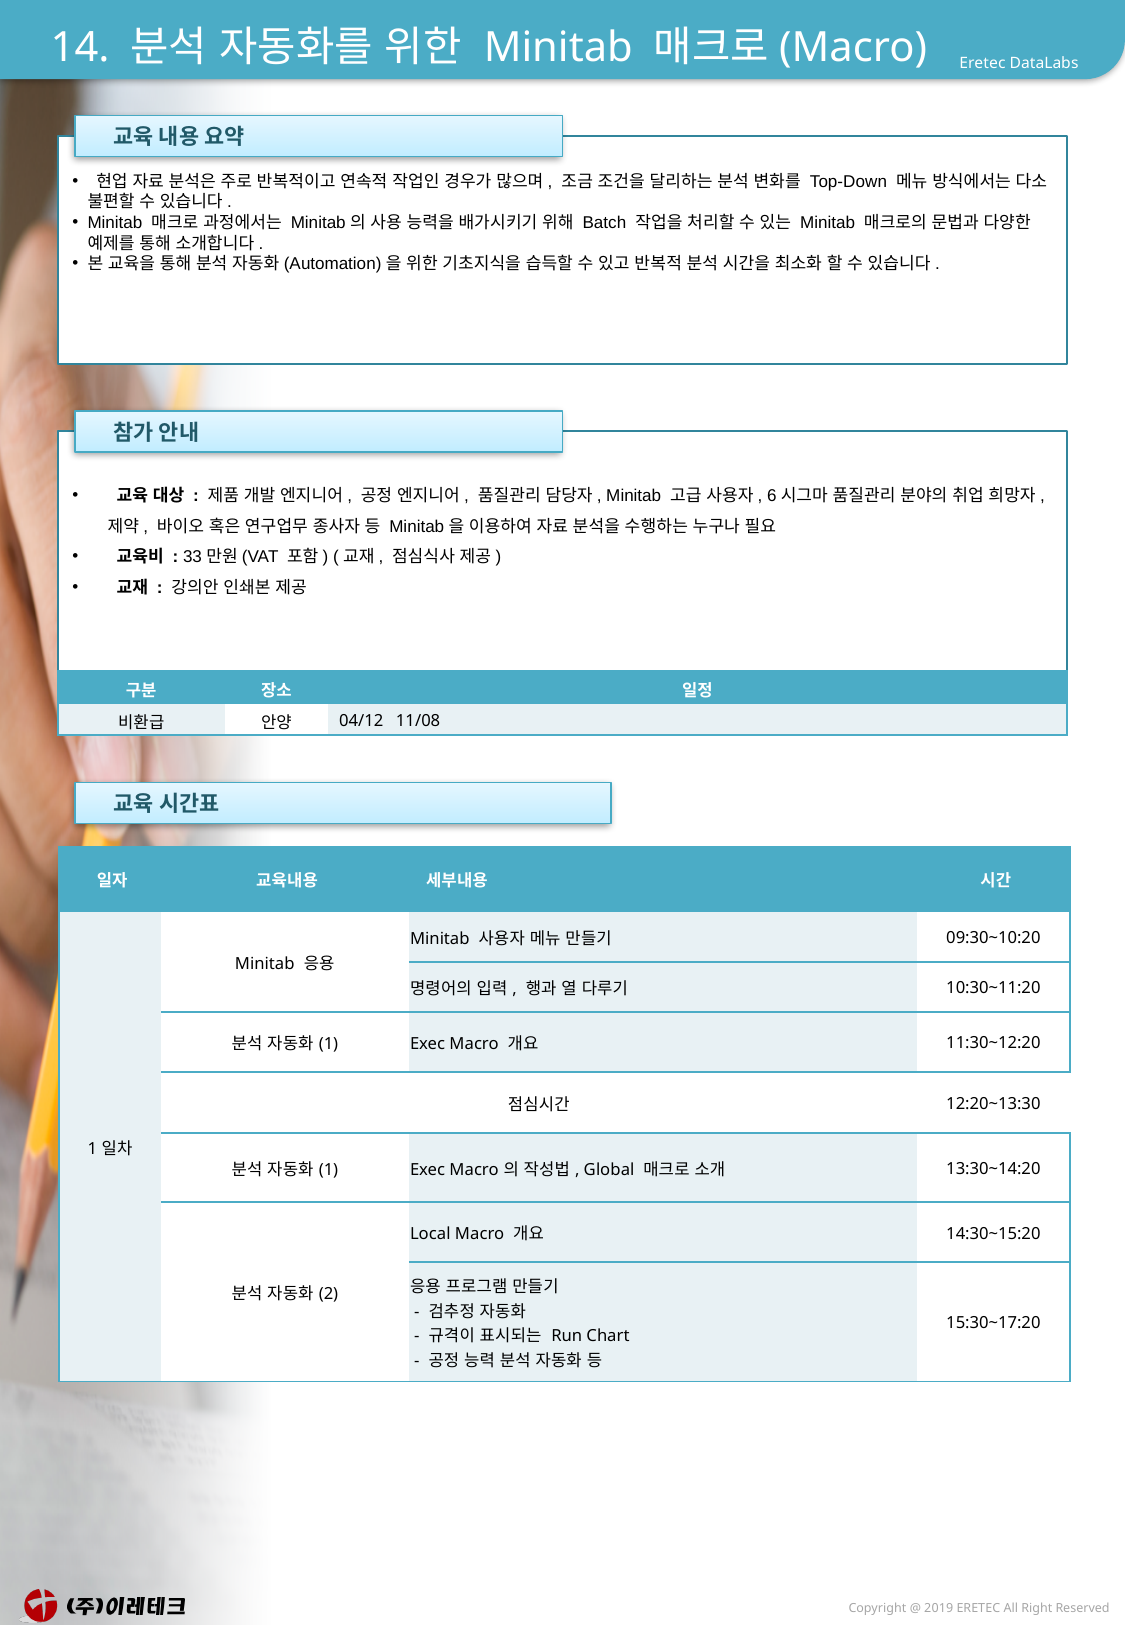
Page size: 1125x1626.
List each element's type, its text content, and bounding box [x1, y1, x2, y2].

table_cell 09:30~10:20 [917, 912, 1069, 961]
table_cell 분석 자동화(2) [161, 1203, 409, 1381]
text_box [55, 134, 1070, 366]
text_box 참가 안내 [74, 410, 563, 453]
table_cell Exec Macro의 작성법, Global 매크로 소개 [409, 1134, 917, 1201]
table_cell Local Macro 개요 [409, 1203, 917, 1261]
table_header 세부내용 [409, 848, 917, 911]
table_header 일자 [60, 848, 161, 911]
table_cell 13:30~14:20 [917, 1134, 1069, 1201]
text_box [55, 429, 1070, 700]
table_cell 14:30~15:20 [917, 1203, 1069, 1261]
title 14. 분석 자동화를 위한 Minitab 매크로(Macro) [35, 10, 1094, 81]
table_cell 명령어의 입력, 행과 열 다루기 [409, 963, 917, 1011]
table_header 교육내용 [161, 848, 409, 911]
text_box 교육 대상 : 제품 개발 엔지니어, 공정 엔지니어, 품질관리 담당자, Minitab 고급 사용자, 6시그마 품질관리 분야의 취업 희망자, 제약, 바이오 혹은 연구업무 종사자 등 Minitab을 이용하여 자료 분석을 수행하는 누구나 필요 교육비 : 33만원(VAT 포함) (교재, 점심식사 제공) 교재 : 강의안 인쇄본 제공 [57, 466, 1068, 605]
text_box 교육 시간표 [74, 782, 612, 824]
text_box 교육 내용 요약 [74, 115, 563, 157]
table_header 구분 [59, 672, 225, 702]
table_cell 1일차 [60, 912, 161, 1381]
picture [0, 48, 1125, 1625]
table_cell Minitab 사용자 메뉴 만들기 [409, 912, 917, 961]
table_cell 비환급 [59, 704, 225, 734]
table_cell 15:30~17:20 [917, 1263, 1069, 1381]
table_cell 점심시간 [161, 1073, 917, 1132]
text_box 현업 자료 분석은 주로 반복적이고 연속적 작업인 경우가 많으며, 조금 조건을 달리하는 분석 변화를 Top-Down 메뉴 방식에서는 다소 불편할 수 있습니다. Minitab 매크로 과정에서는 Minitab의 사용 능력을 배가시키기 위해 Batch 작업을 처리할 수 있는 Minitab 매크로의 문법과 다양한 예제를 통해 소개합니다. 본 교육을 통해 분석 자동화(Automation)을 위한 기초지식을 습득할 수 있고 반복적 분석 시간을 최소화 할 수 있습니다. [57, 162, 1068, 281]
table_cell 분석 자동화(1) [161, 1134, 409, 1201]
table_cell 분석 자동화(1) [161, 1013, 409, 1071]
table_cell 12:20~13:30 [917, 1073, 1070, 1132]
table_cell 10:30~11:20 [917, 963, 1069, 1011]
table_header 일정 [328, 672, 1066, 702]
table_cell 안양 [225, 704, 328, 734]
table_header 장소 [225, 672, 328, 702]
table_cell Exec Macro 개요 [409, 1013, 917, 1071]
table_cell 04/12 11/08 [328, 704, 1066, 734]
table_cell 응용 프로그램 만들기 - 검추정 자동화 - 규격이 표시되는 Run Chart - 공정 능력 분석 자동화 등 [409, 1263, 917, 1381]
table_header 시간 [917, 848, 1069, 911]
table_cell Minitab 응용 [161, 912, 409, 1011]
table_cell 11:30~12:20 [917, 1013, 1069, 1071]
